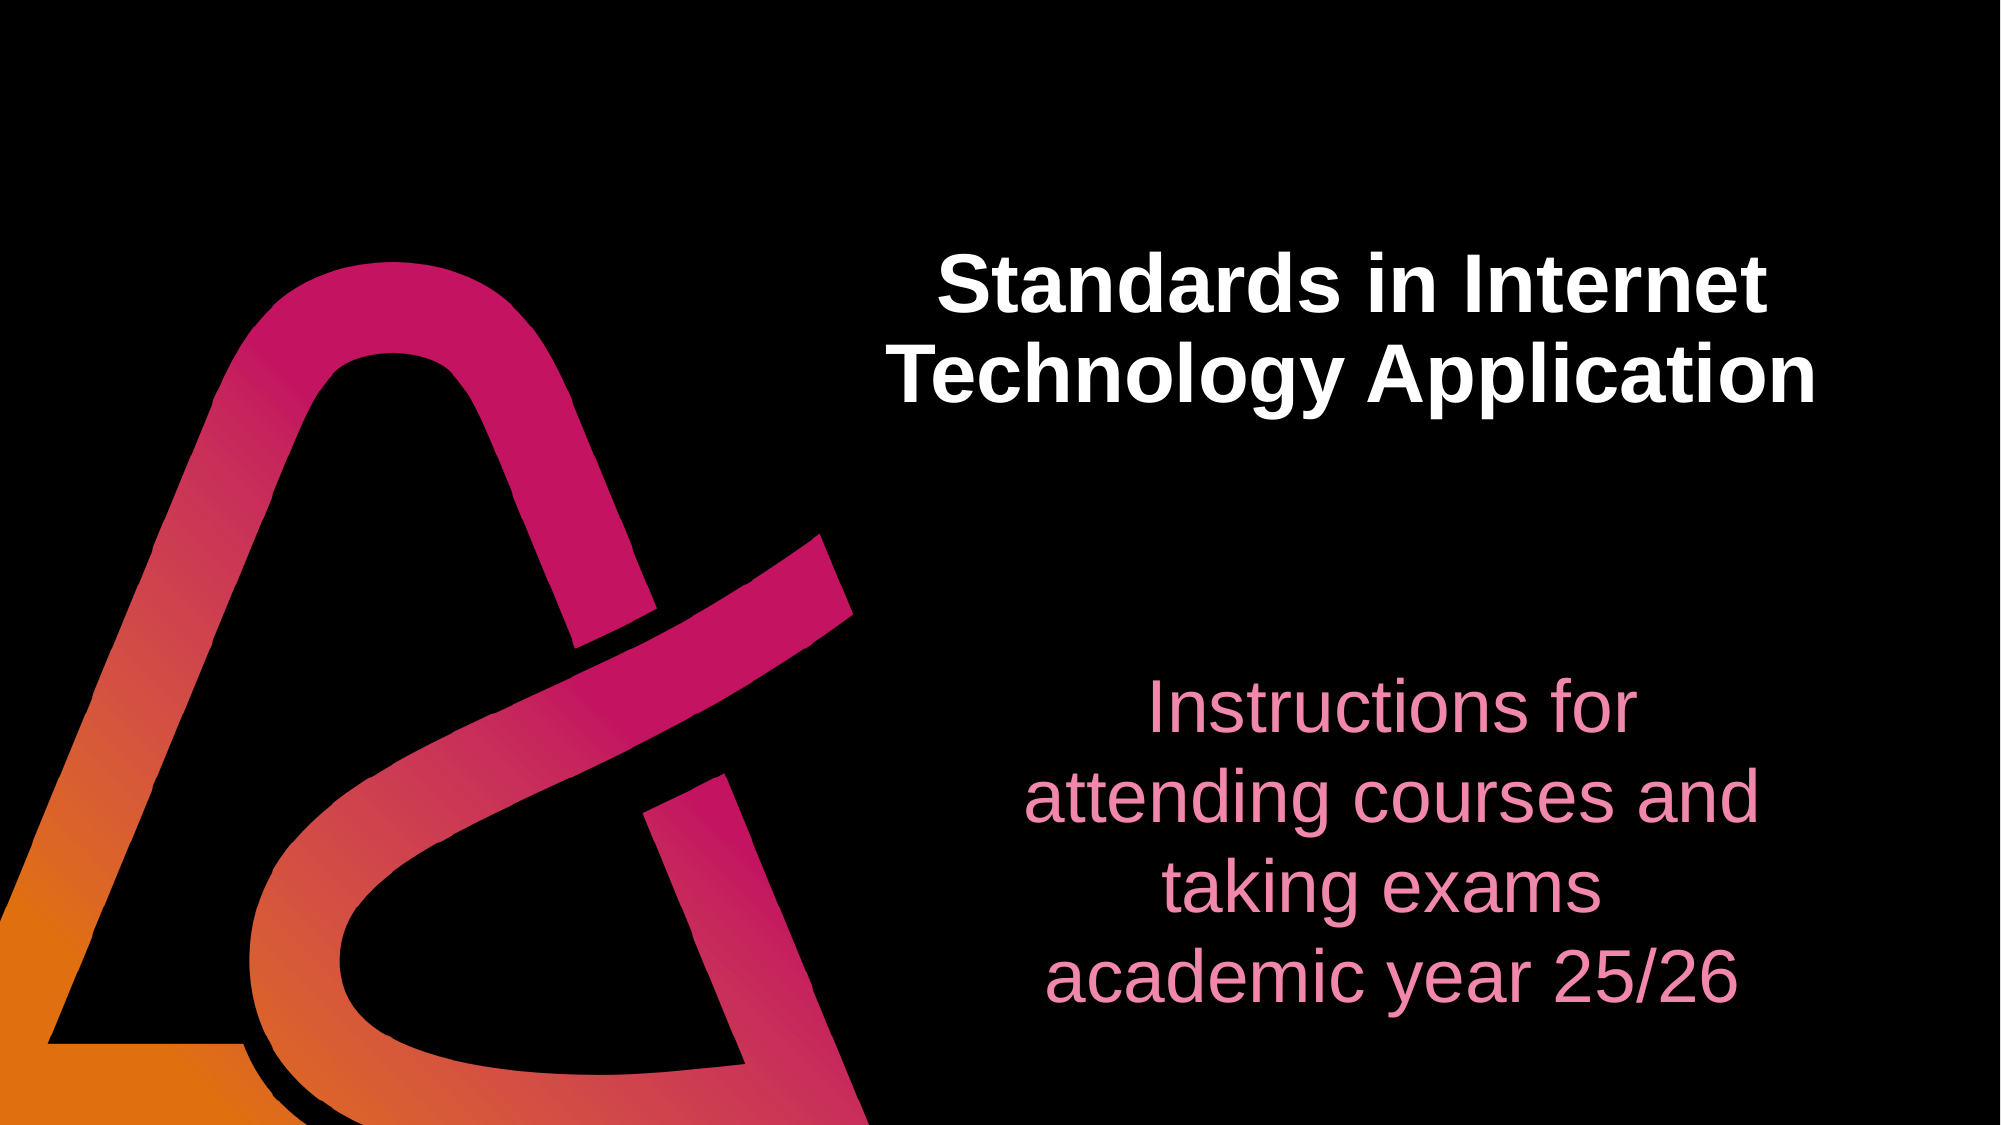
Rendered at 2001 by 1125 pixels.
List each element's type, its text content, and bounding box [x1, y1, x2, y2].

text_box Instructions for attending courses and taking exams academic year 25/26 [988, 649, 1797, 1025]
title Standards in Internet Technology Application [835, 152, 1870, 509]
